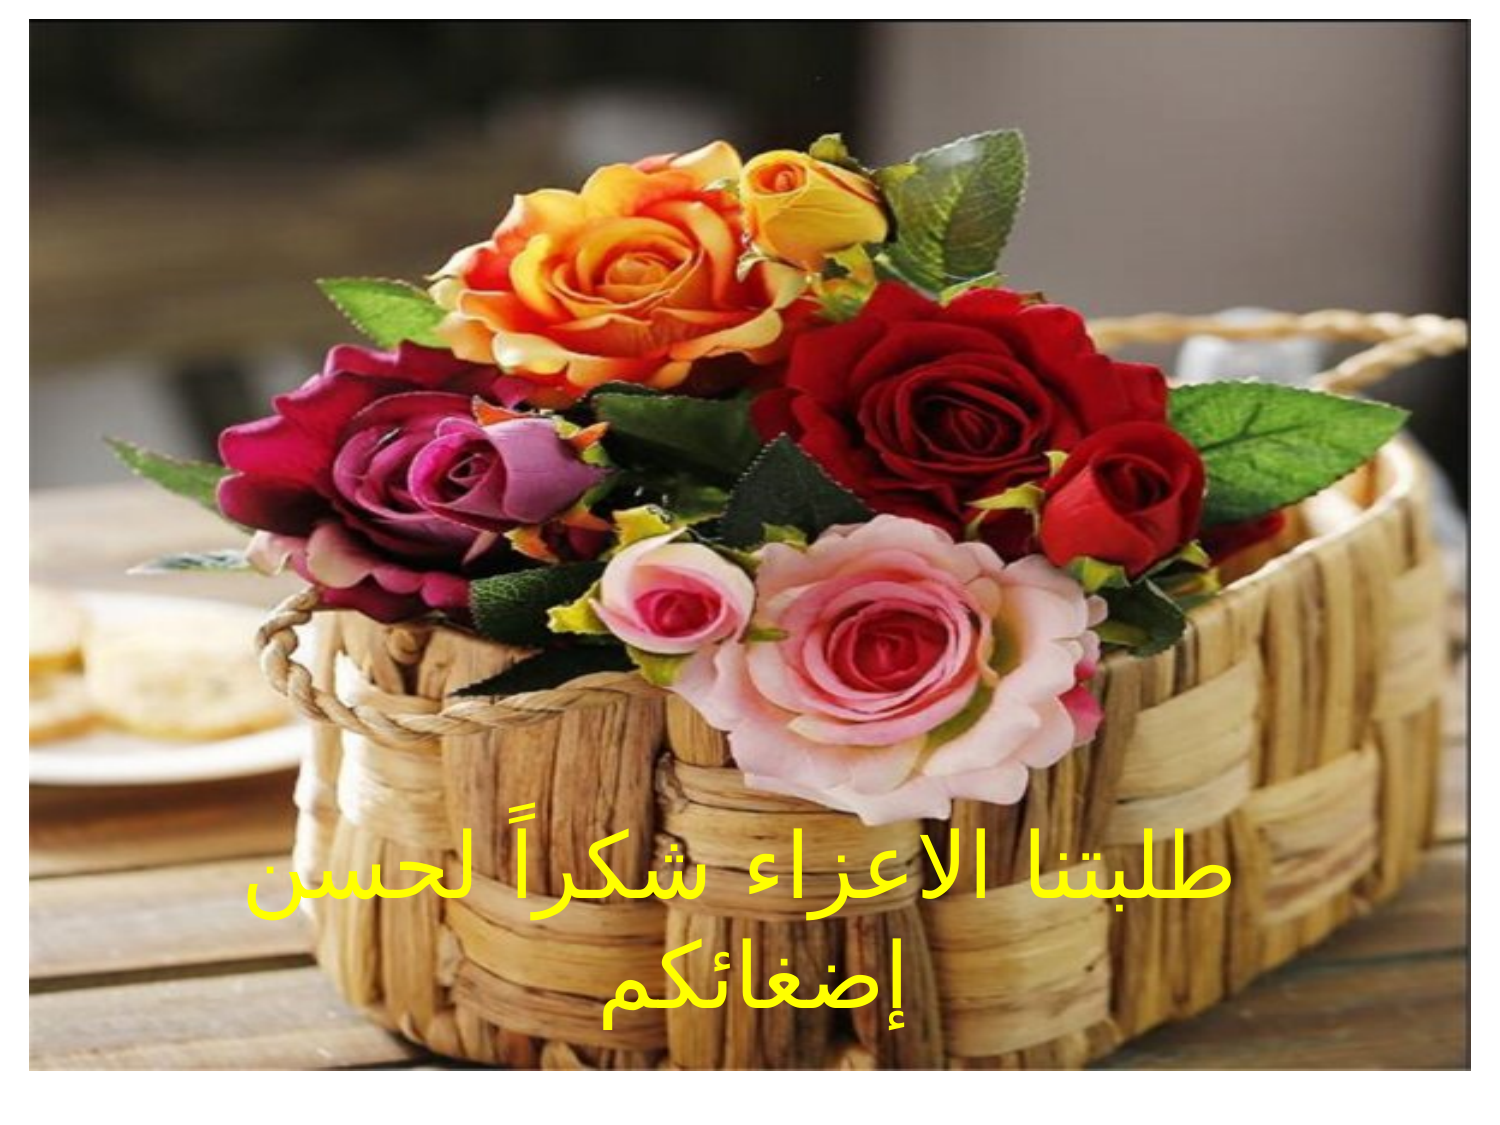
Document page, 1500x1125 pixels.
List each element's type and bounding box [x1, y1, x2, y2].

picture [29, 18, 1471, 1071]
